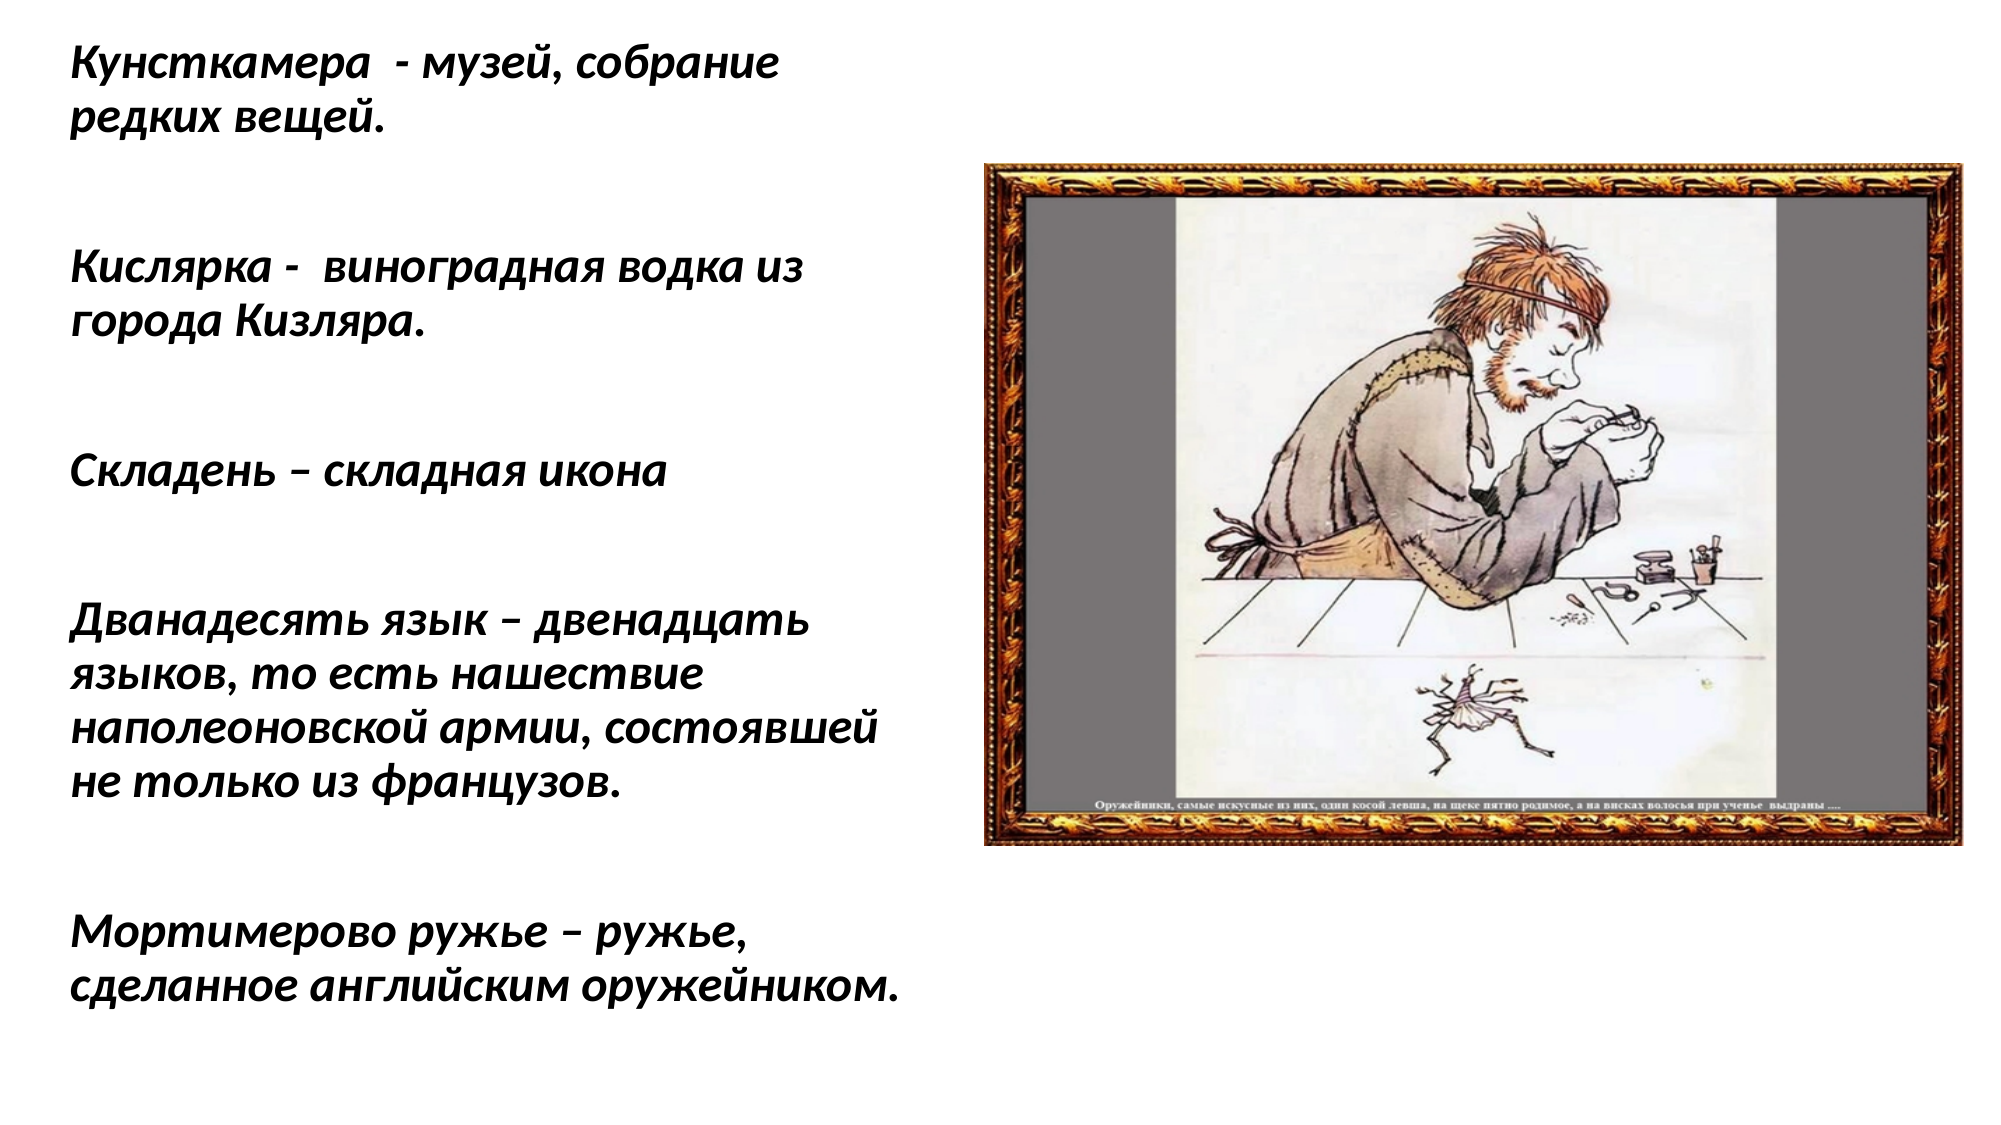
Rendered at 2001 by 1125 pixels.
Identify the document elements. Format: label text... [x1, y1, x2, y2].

list Кунсткамера - музей, собрание редких вещей. Кислярка - виноградная водка из города Кизляра. Складень – складная икона Дванадесять язык – двенадцать языков, то есть нашествие наполеоновской армии, состоявшей не только из французов. Мортимерово ружье – ружье, сделанное английским оружейником. [55, 28, 938, 1125]
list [984, 164, 1964, 846]
